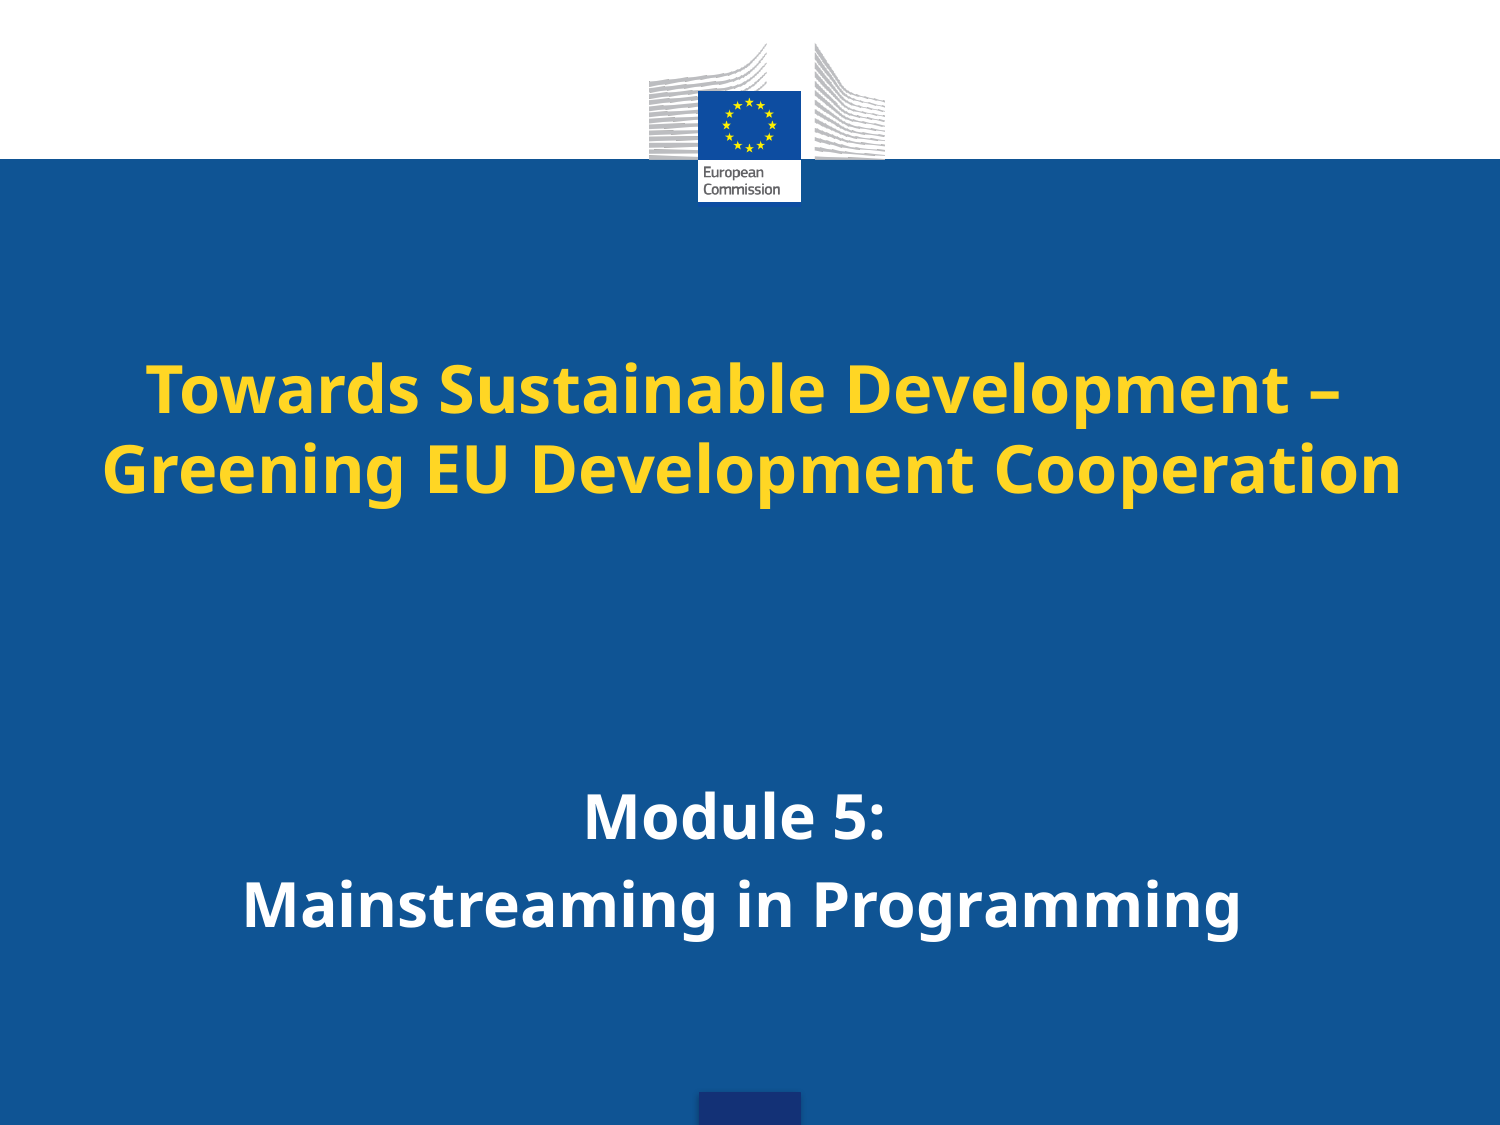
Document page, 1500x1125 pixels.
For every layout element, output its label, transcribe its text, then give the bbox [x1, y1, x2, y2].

subtitle Module 5: Mainstreaming in Programming [42, 769, 1443, 948]
title Towards Sustainable Development – Greening EU Development Cooperation [62, 362, 1443, 493]
